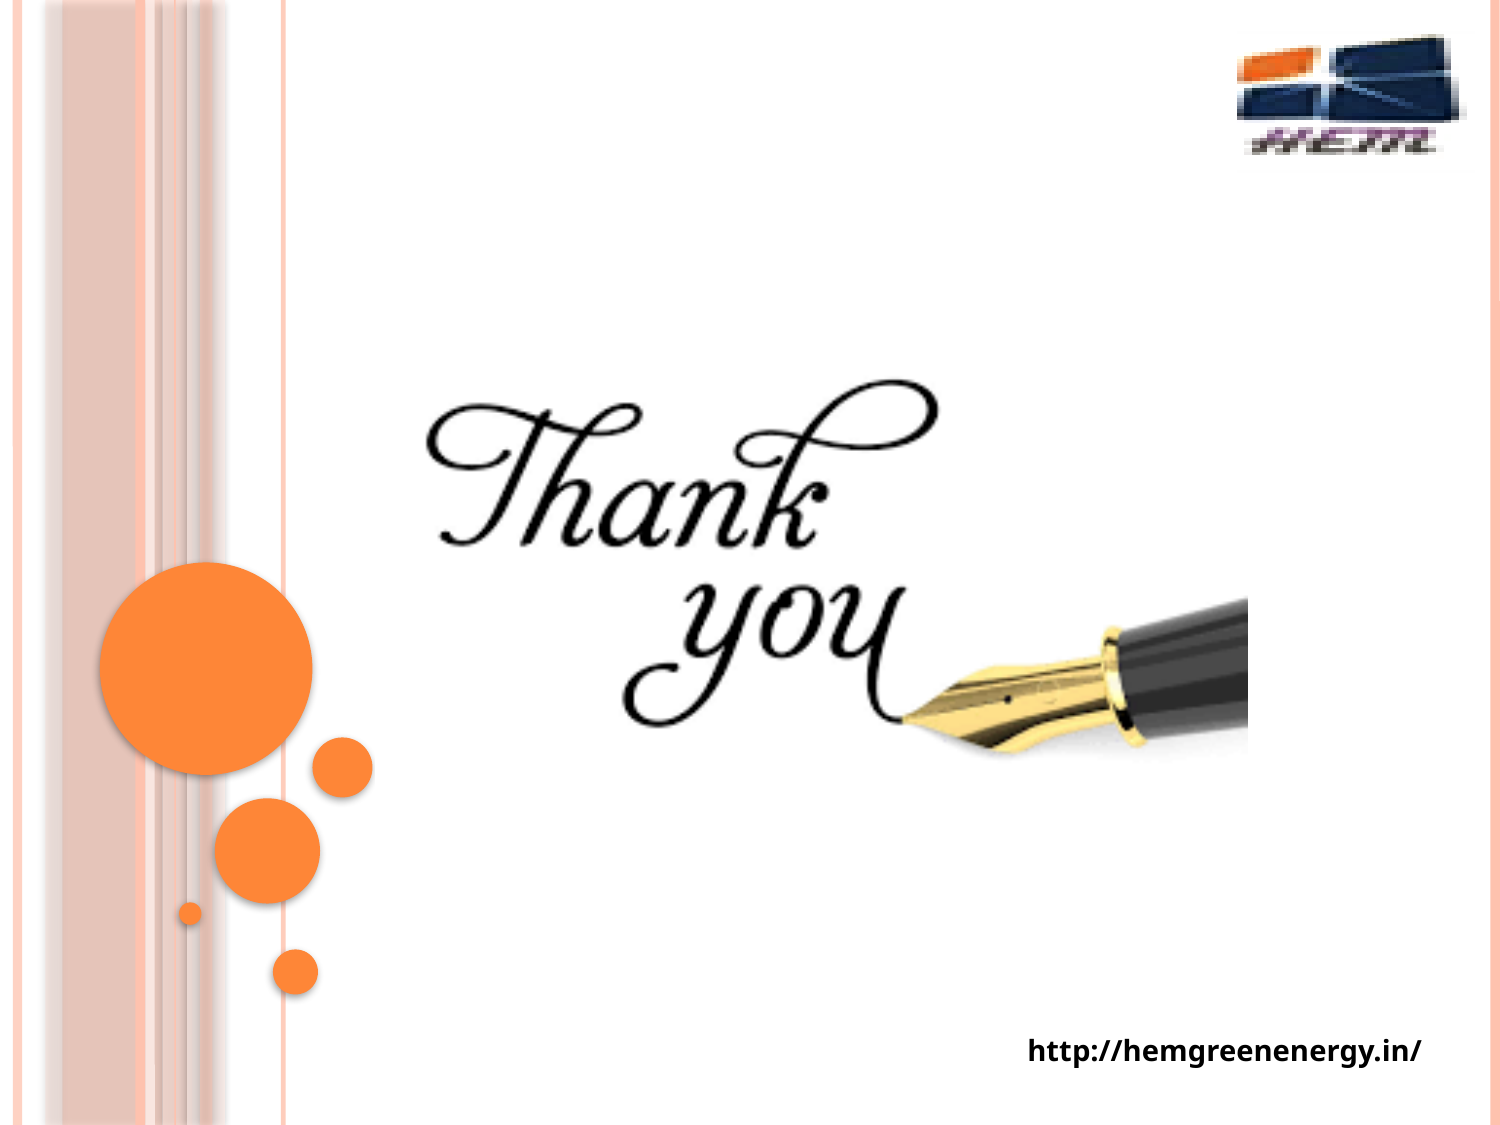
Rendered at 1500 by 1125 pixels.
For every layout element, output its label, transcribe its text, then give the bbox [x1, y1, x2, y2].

text_box http://hemgreenenergy.in/ [1012, 1024, 1445, 1075]
picture [1236, 24, 1476, 188]
picture [374, 336, 1249, 829]
subtitle [187, 75, 1300, 1000]
